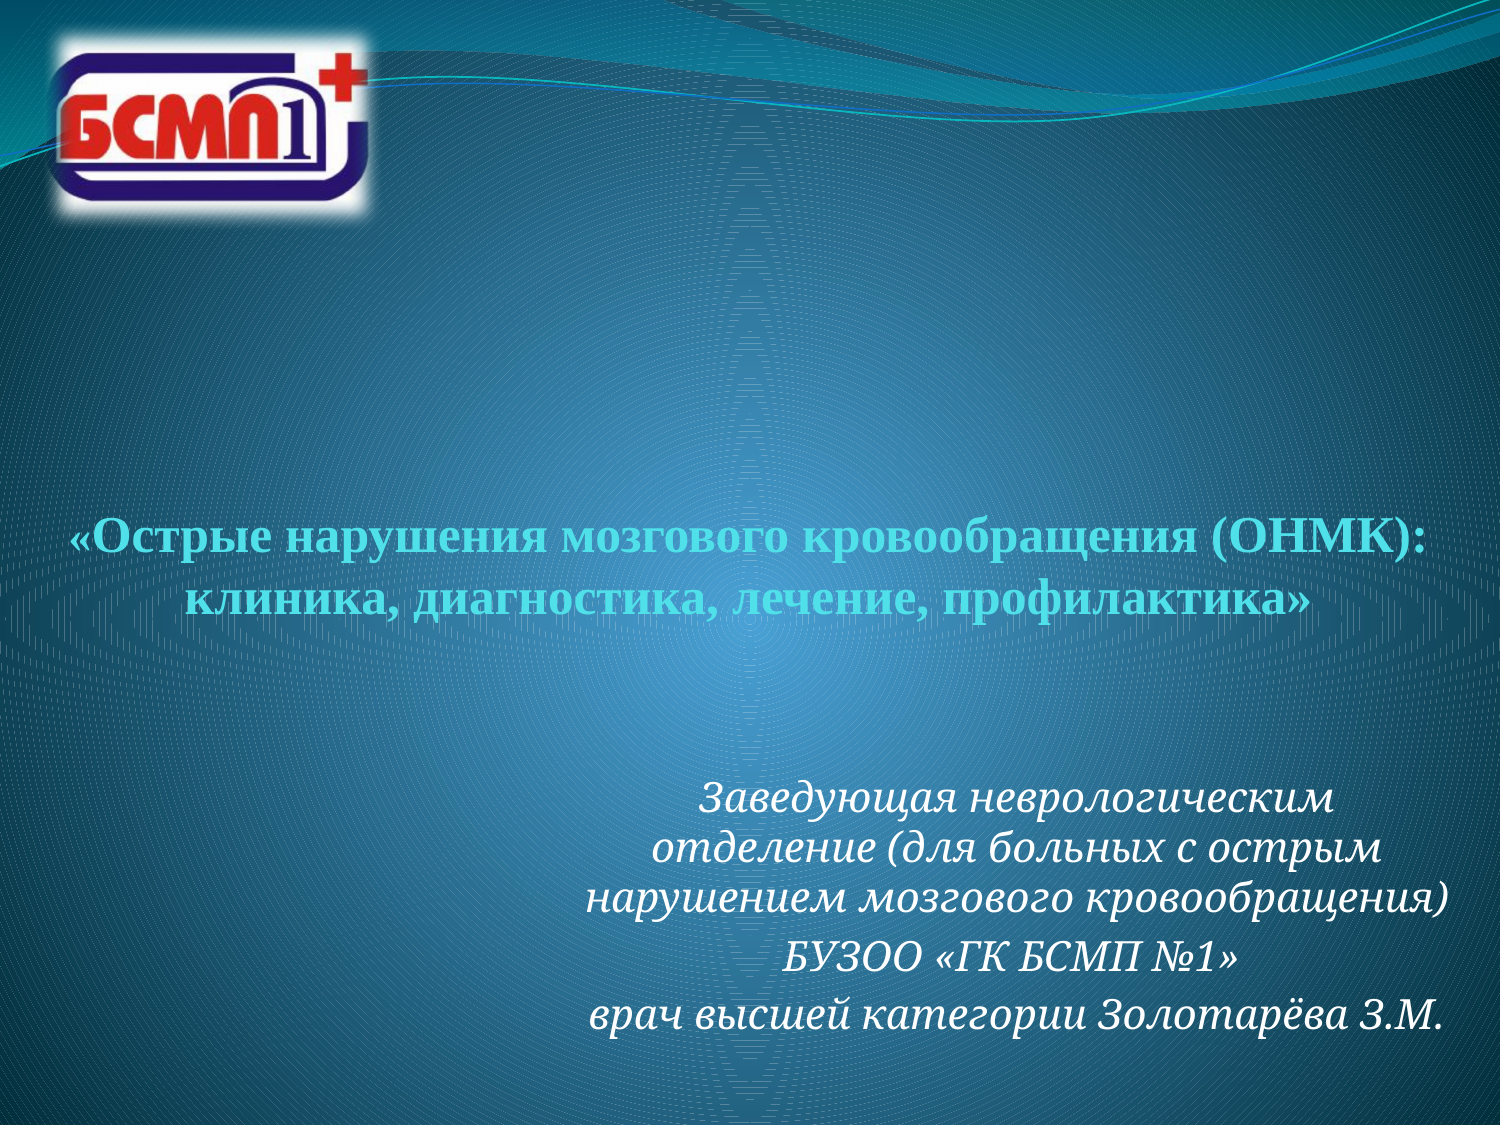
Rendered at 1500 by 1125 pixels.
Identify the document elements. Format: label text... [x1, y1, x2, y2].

subtitle Заведующая неврологическим отделение (для больных с острым нарушением мозгового кровообращения) БУЗОО «ГК БСМП №1» врач высшей категории Золотарёва З.М. [584, 763, 1460, 1051]
title «Острые нарушения мозгового кровообращения (ОНМК): клиника, диагностика, лечение, профилактика» [64, 444, 1436, 799]
picture [41, 22, 385, 233]
